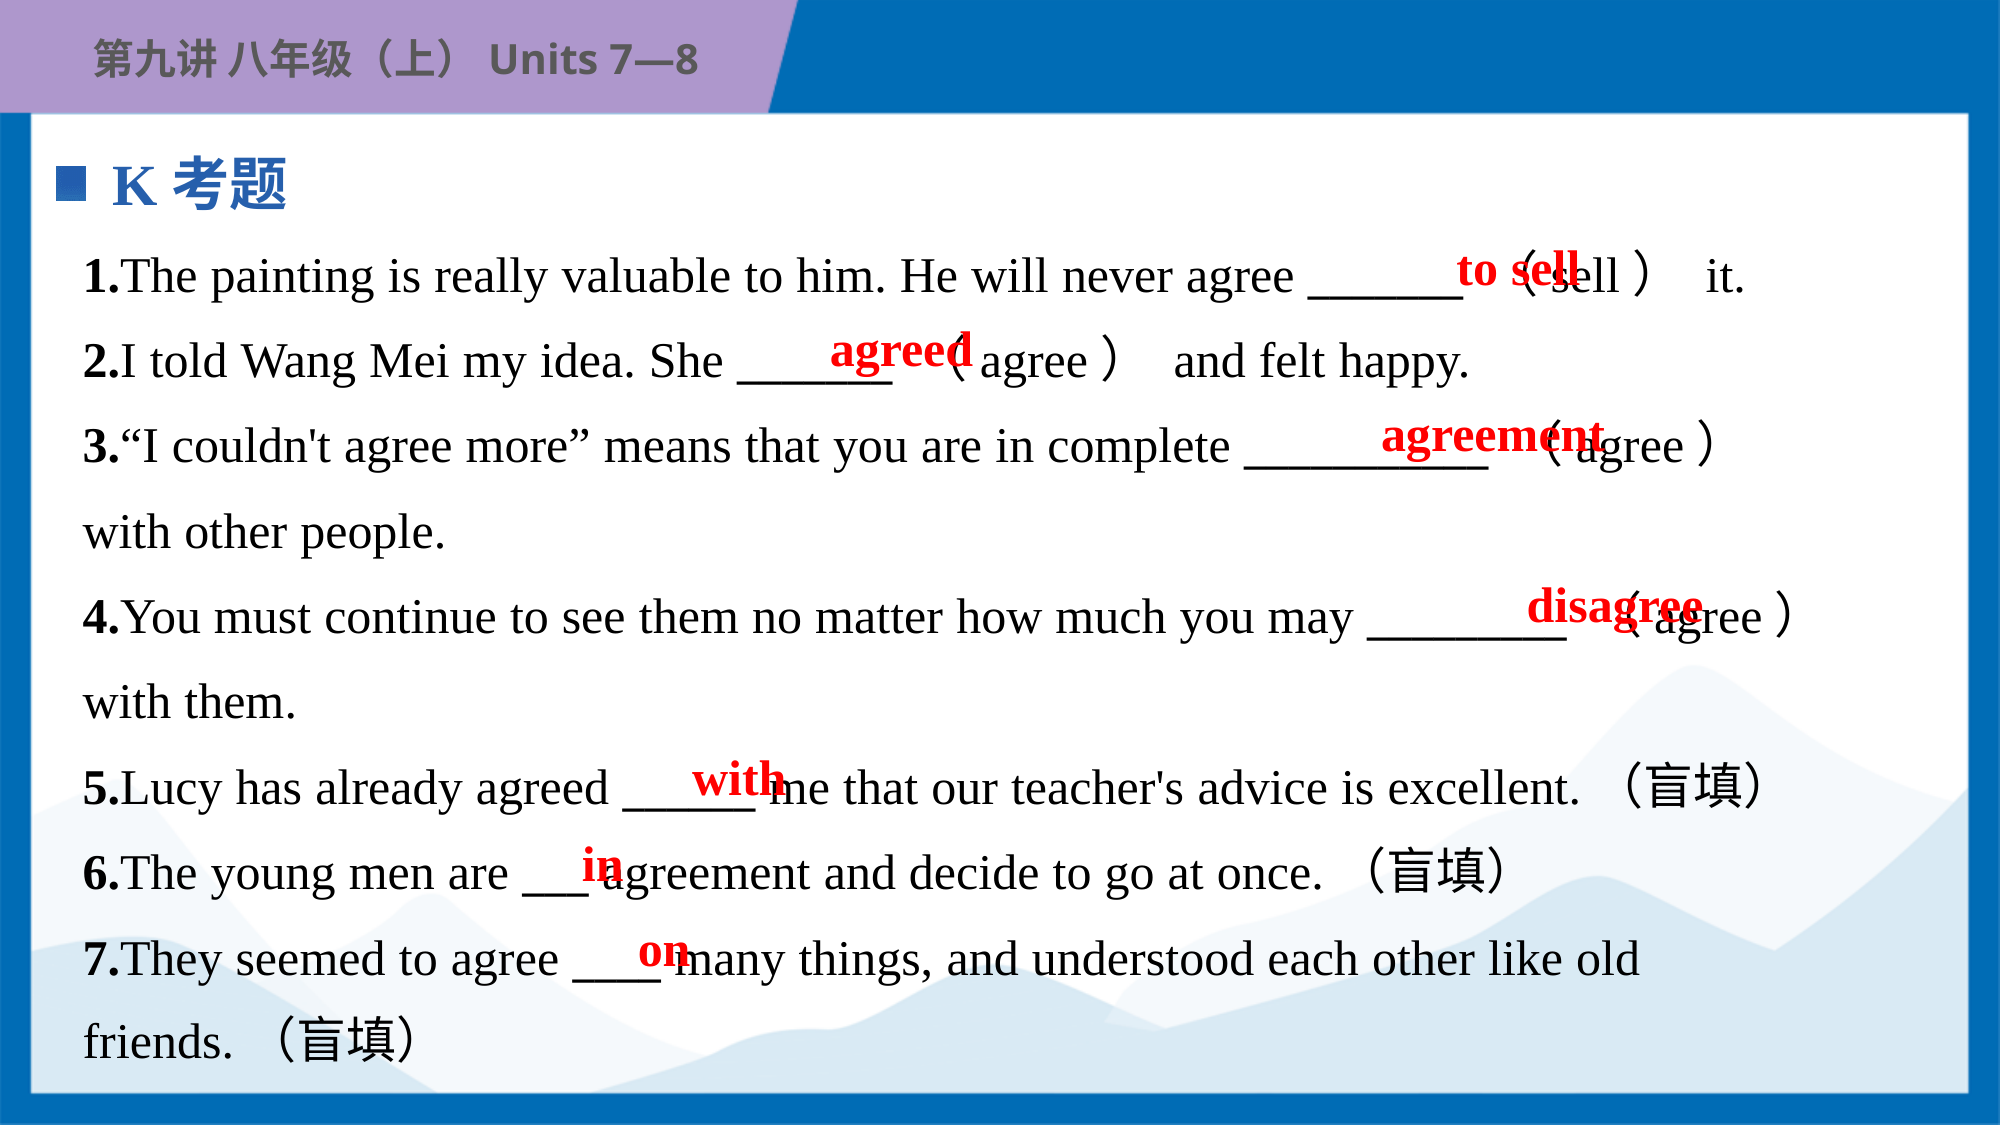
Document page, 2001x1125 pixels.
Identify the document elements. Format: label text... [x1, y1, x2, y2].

text_box disagree [1508, 551, 1722, 626]
text_box agreement [1363, 380, 1624, 455]
text_box K考题 [112, 146, 1917, 216]
text_box in [563, 809, 642, 884]
text_box with [673, 724, 805, 799]
picture [0, 0, 2000, 1125]
text_box on [619, 895, 709, 969]
text_box agreed [811, 295, 992, 369]
text_box 1.The painting is really valuable to him. He will never agree _______ （sell） it. 2.I told Wang Mei my idea. She _______ （agree） and felt happy. 3.“I couldn't agree more” means that you are in complete ___________ （agree） with other people. 4.You must continue to see them no matter how much you may _________ （agree） with them. 5.Lucy has already agreed ______ me that our teacher's advice is excellent.（盲填） 6.The young men are ___ agreement and decide to go at once.（盲填） 7.They seemed to agree ____ many things, and understood each other like old friends.（盲填） [82, 216, 1917, 1061]
text_box to sell [1432, 211, 1605, 287]
